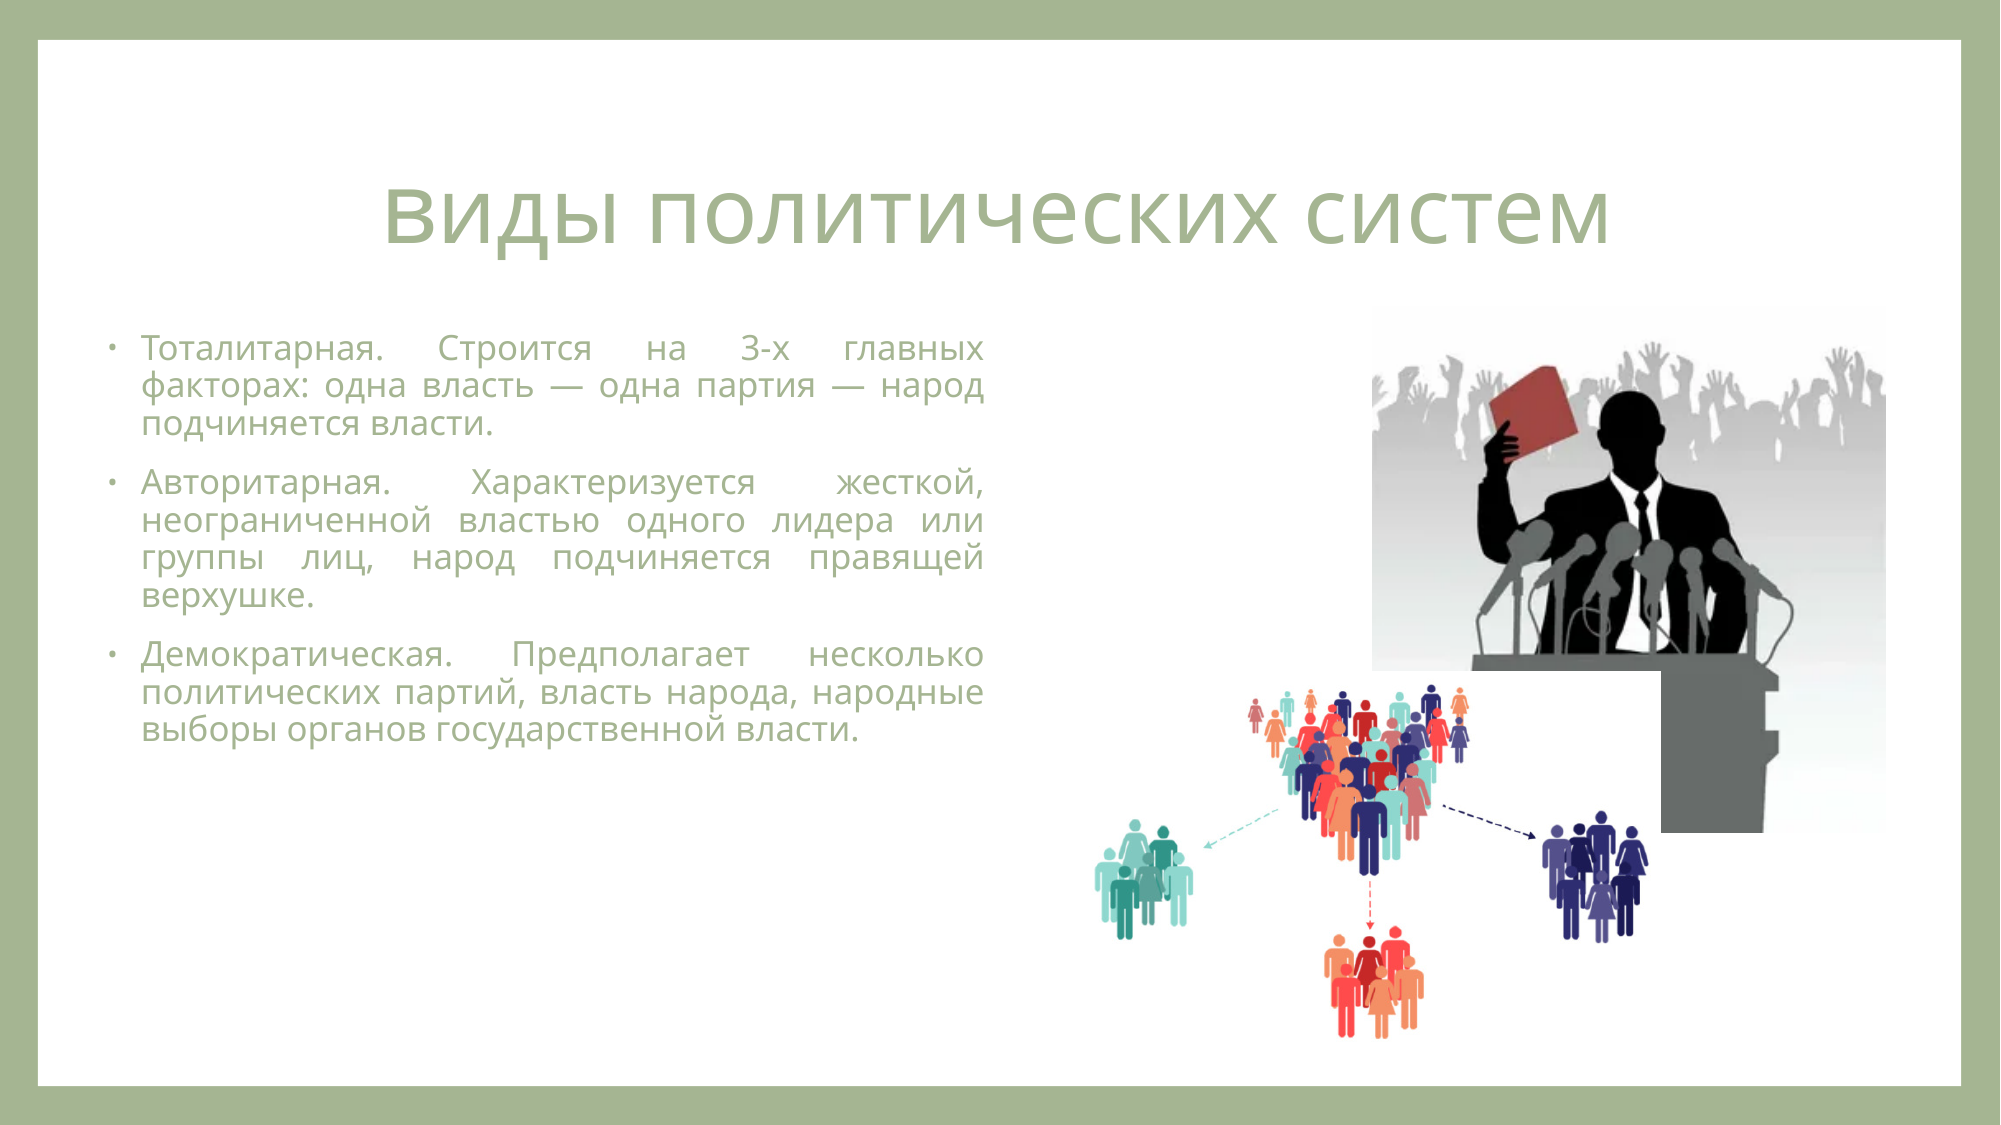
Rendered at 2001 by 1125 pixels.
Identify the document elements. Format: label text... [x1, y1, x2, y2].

list Тоталитарная. Строится на 3-х главных факторах: одна власть — одна партия — народ подчиняется власти. Авторитарная. Характеризуется жесткой, неограниченной властью одного лидера или группы лиц, народ подчиняется правящей верхушке. Демократическая. Предполагает несколько политических партий, власть народа, народные выборы органов государственной власти. [92, 322, 1000, 765]
picture [1083, 306, 1886, 1056]
title виды политических систем [187, 99, 1808, 323]
